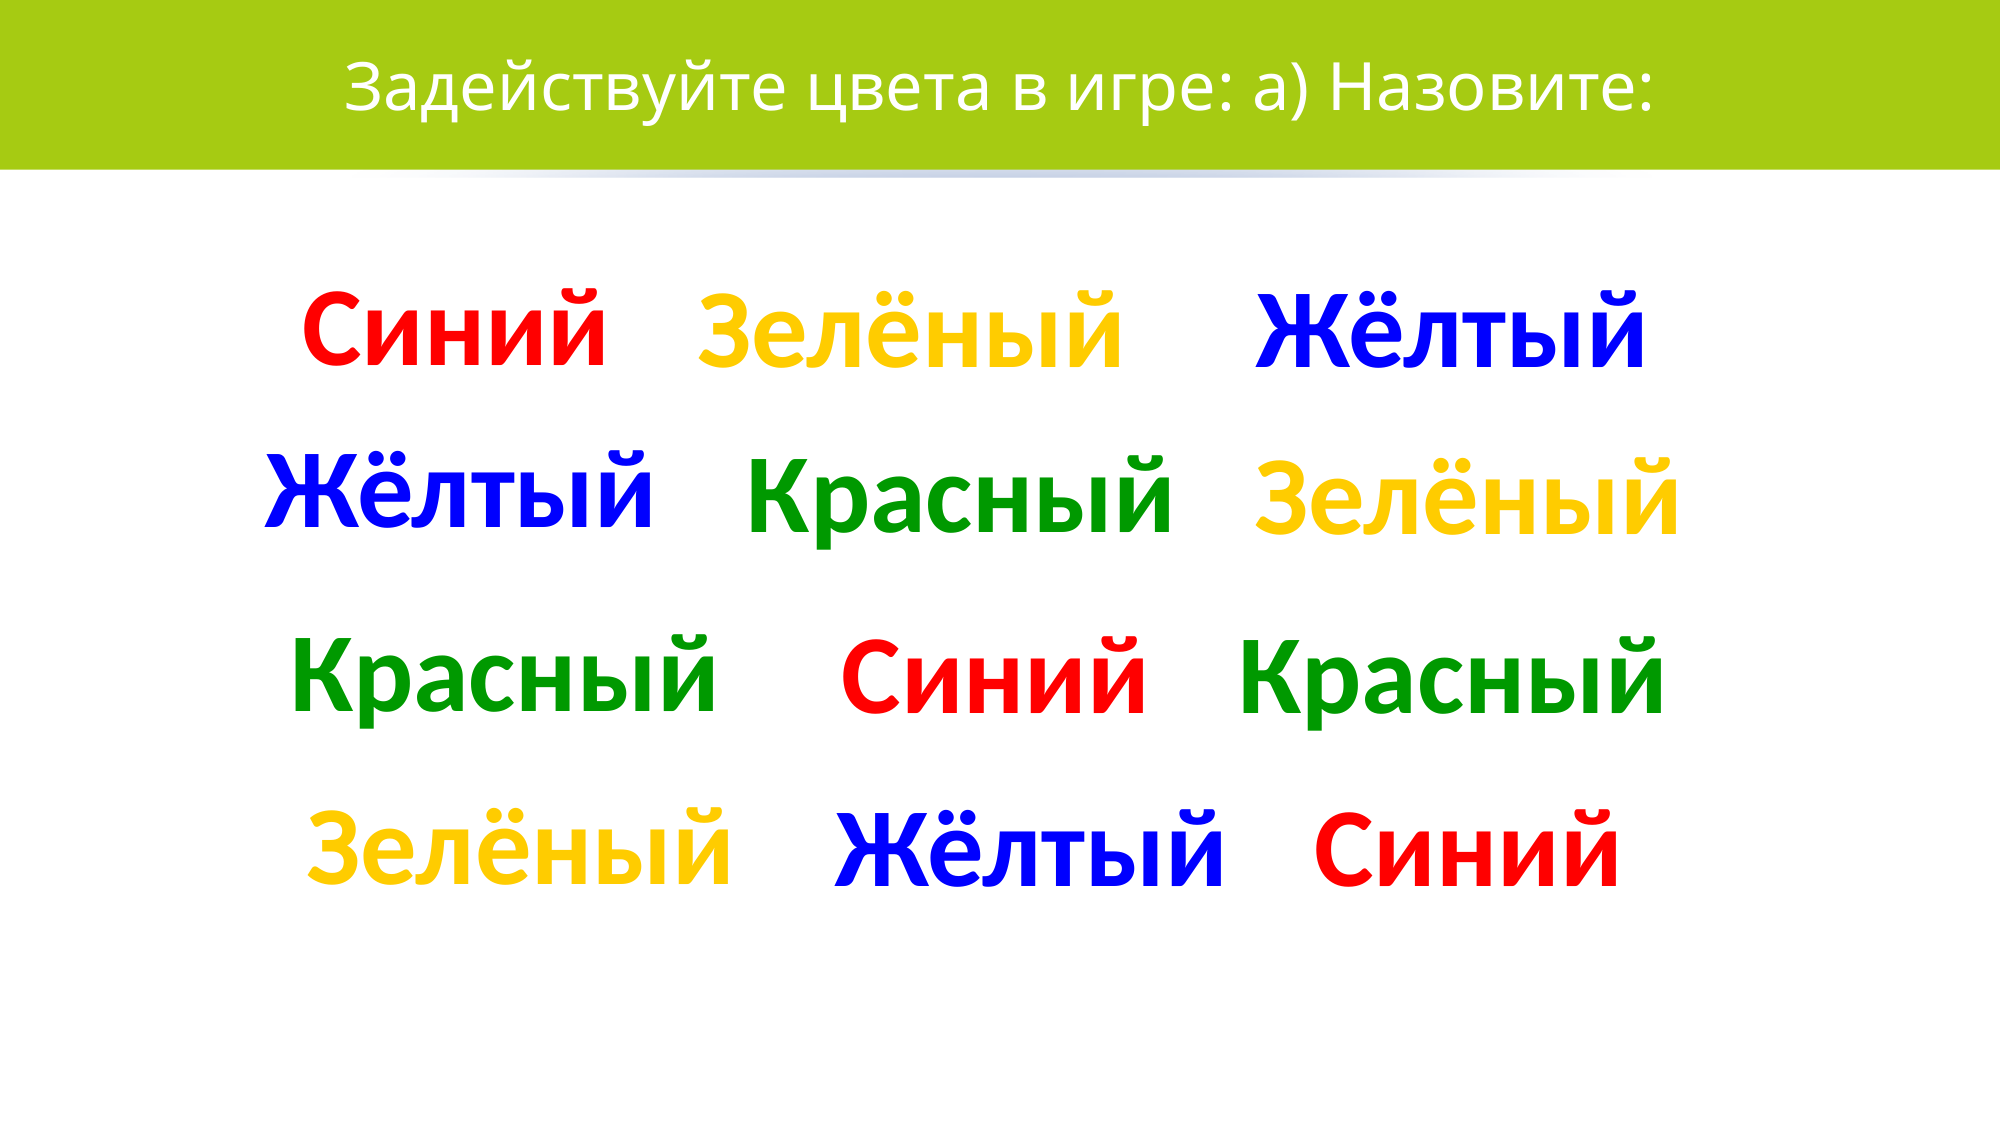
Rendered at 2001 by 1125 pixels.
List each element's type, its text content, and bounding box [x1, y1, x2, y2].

text_box Синий [1299, 766, 1743, 917]
text_box Красный [275, 591, 993, 742]
text_box Зелёный [292, 764, 832, 915]
text_box Жёлтый [250, 408, 780, 558]
text_box Синий [287, 245, 697, 396]
text_box Жёлтый [1241, 247, 1798, 398]
text_box Зелёный [682, 247, 1223, 398]
text_box Синий [826, 593, 1165, 744]
text_box Жёлтый [820, 766, 1243, 917]
text_box Задействуйте цвета в игре: a) Назовите: [0, 0, 2000, 171]
text_box Красный [1223, 593, 1684, 744]
text_box Зелёный [1239, 414, 1782, 565]
text_box Красный [732, 412, 1263, 563]
picture [300, 99, 1704, 178]
